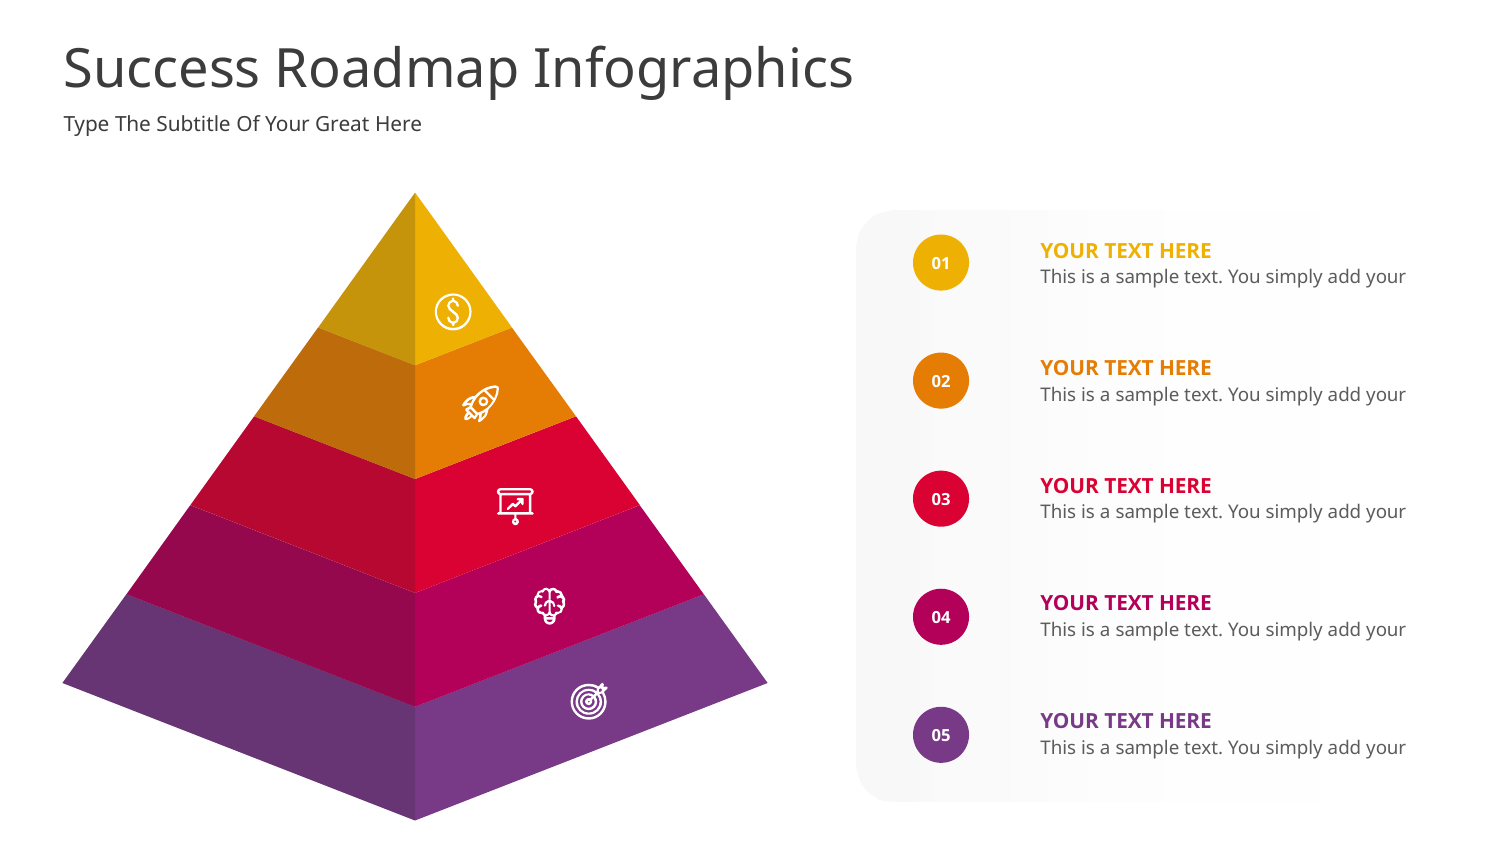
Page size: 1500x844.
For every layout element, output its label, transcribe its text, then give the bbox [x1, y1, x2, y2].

title Success Roadmap Infographics [63, 25, 1437, 107]
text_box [62, 192, 768, 821]
text_box [910, 232, 972, 293]
text_box This is a sample text. You simply add your [1040, 382, 1436, 406]
text_box This is a sample text. You simply add your [1040, 265, 1436, 288]
text_box 04 [919, 606, 963, 627]
text_box [910, 704, 972, 765]
text_box YOUR TEXT HERE [1040, 354, 1328, 380]
text_box YOUR TEXT HERE [1040, 590, 1328, 616]
text_box This is a sample text. You simply add your [1040, 735, 1436, 758]
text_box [434, 293, 472, 331]
text_box [854, 208, 1398, 805]
text_box YOUR TEXT HERE [1040, 707, 1328, 733]
text_box 02 [919, 370, 963, 391]
list Type The Subtitle Of Your Great Here [63, 108, 1437, 138]
text_box [910, 468, 972, 529]
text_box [533, 587, 567, 625]
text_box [461, 385, 500, 423]
text_box 01 [919, 252, 963, 273]
text_box This is a sample text. You simply add your [1040, 500, 1436, 523]
text_box YOUR TEXT HERE [1040, 237, 1328, 263]
text_box 05 [919, 724, 963, 745]
text_box [910, 350, 972, 411]
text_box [496, 487, 535, 526]
text_box 03 [919, 488, 963, 509]
text_box YOUR TEXT HERE [1040, 472, 1328, 498]
text_box This is a sample text. You simply add your [1040, 617, 1436, 641]
text_box [910, 586, 972, 647]
